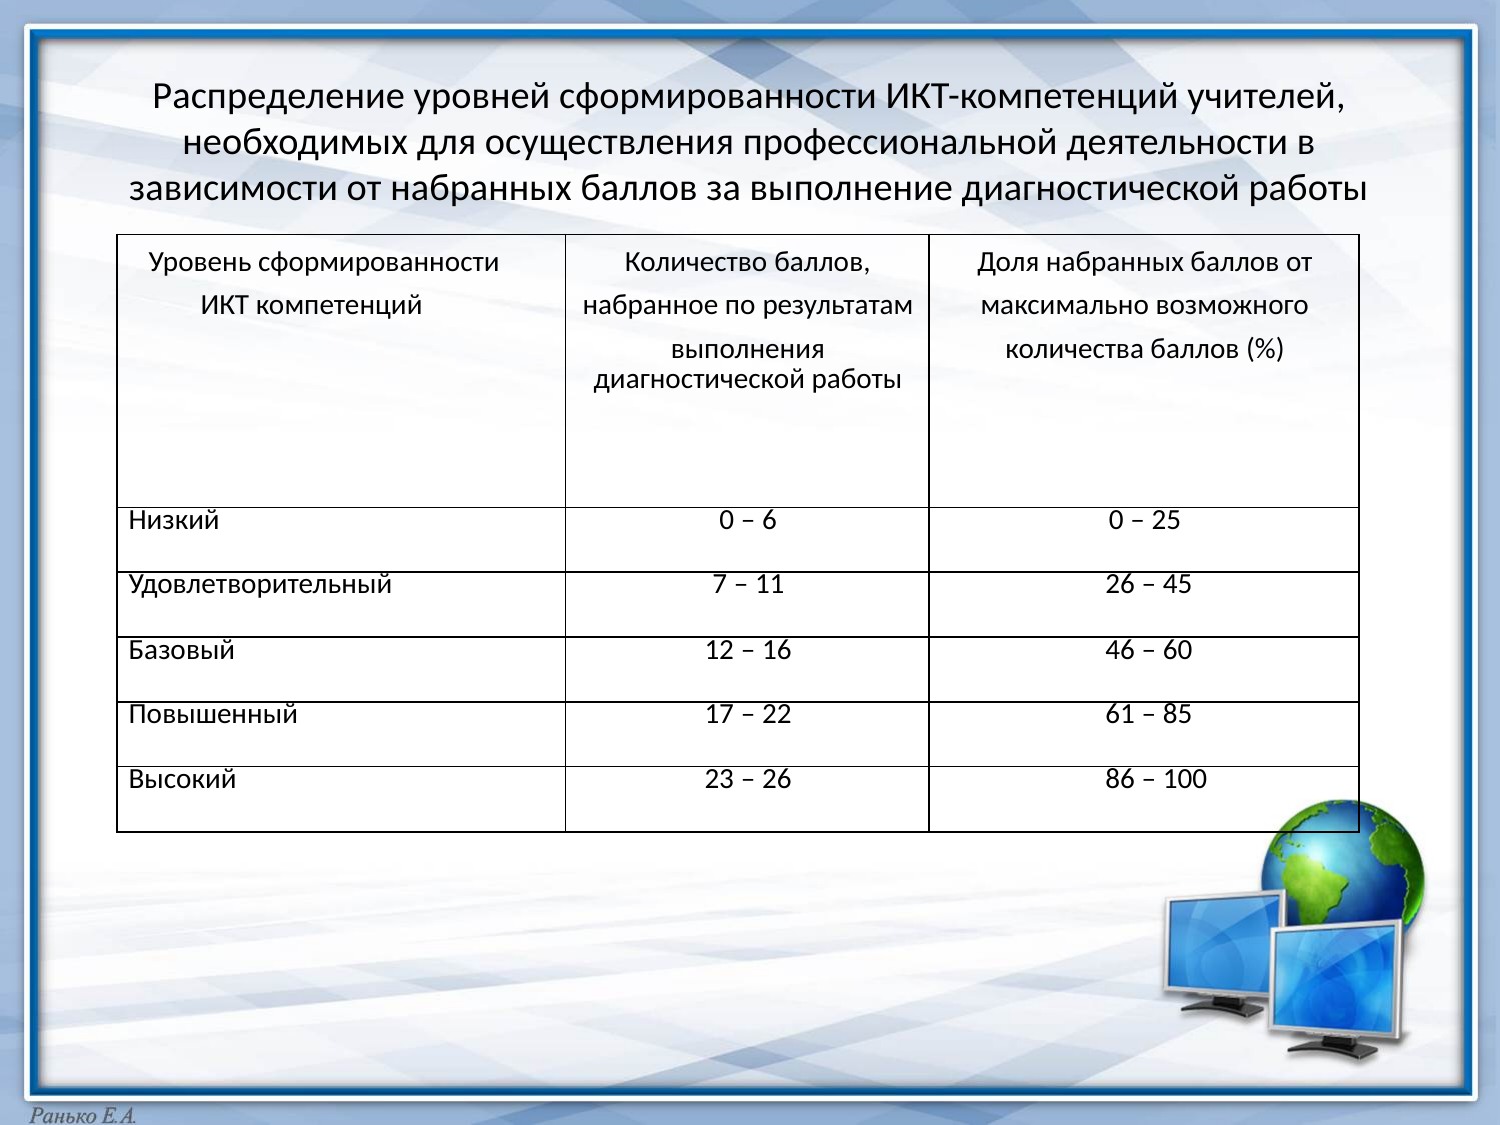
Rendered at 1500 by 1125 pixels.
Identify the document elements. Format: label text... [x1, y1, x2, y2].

table_cell 7 – 11 [566, 573, 928, 636]
table_header Уровень сформированности ИКТ компетенций [118, 235, 565, 507]
table_cell 26 – 45 [930, 573, 1358, 636]
table_cell 0 – 25 [930, 508, 1358, 571]
picture [0, 0, 1500, 1125]
table_cell Базовый [118, 638, 565, 701]
title Распределение уровней сформированности ИКТ-компетенций учителей, необходимых для осуществления профессиональной деятельности в зависимости от набранных баллов за выполнение диагностической работы [75, 45, 1425, 233]
table_cell 46 – 60 [930, 638, 1358, 701]
table_cell 12 – 16 [566, 638, 928, 701]
table_cell Высокий [118, 767, 565, 831]
table_cell 0 – 6 [566, 508, 928, 571]
table_cell 61 – 85 [930, 703, 1358, 766]
table_cell 23 – 26 [566, 767, 928, 831]
table_cell Удовлетворительный [118, 573, 565, 636]
table_cell 86 – 100 [930, 767, 1358, 831]
table_header Количество баллов, набранное по результатам выполнения диагностической работы [566, 235, 928, 507]
table_cell Повышенный [118, 703, 565, 766]
table_cell 17 – 22 [566, 703, 928, 766]
table_cell Низкий [118, 508, 565, 571]
table_header Доля набранных баллов от максимально возможного количества баллов (%) [930, 235, 1358, 507]
